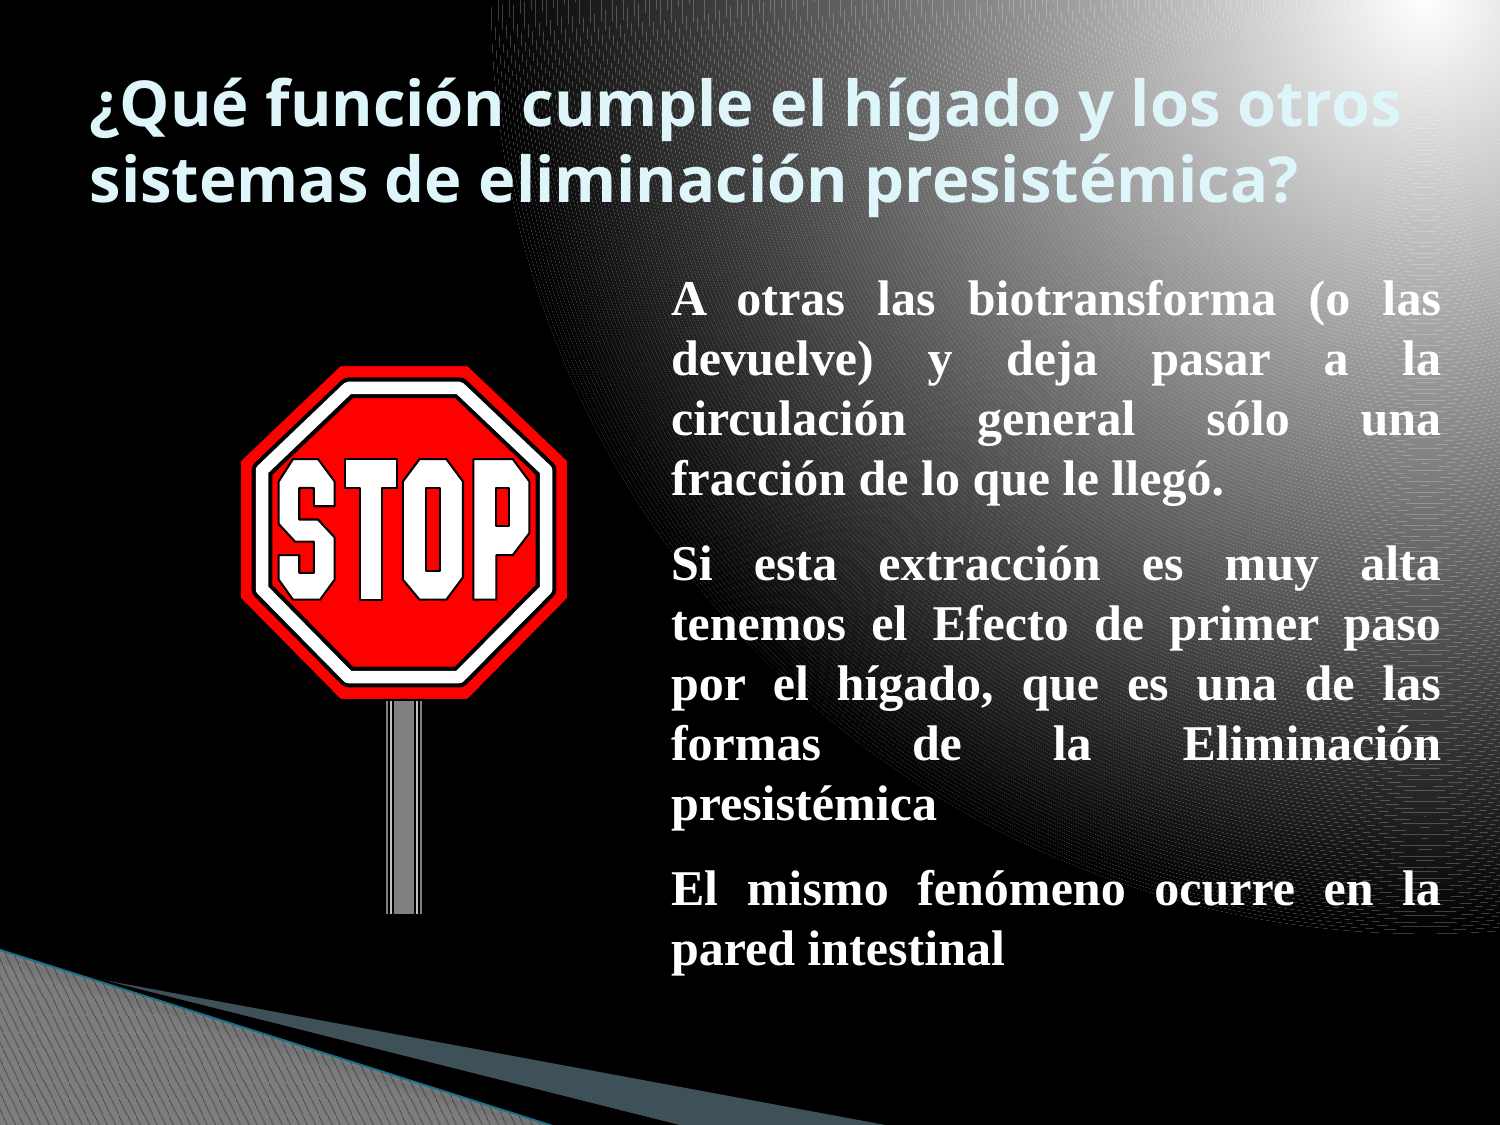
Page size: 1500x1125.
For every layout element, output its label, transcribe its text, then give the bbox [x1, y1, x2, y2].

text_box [237, 362, 572, 919]
text_box A otras las biotransforma (o las devuelve) y deja pasar a la circulación general sólo una fracción de lo que le llegó. Si esta extracción es muy alta tenemos el Efecto de primer paso por el hígado, que es una de las formas de la Eliminación presistémica El mismo fenómeno ocurre en la pared intestinal [656, 257, 1457, 983]
picture [0, 952, 543, 1125]
title ¿Qué función cumple el hígado y los otros sistemas de eliminación presistémica? [75, 45, 1425, 233]
